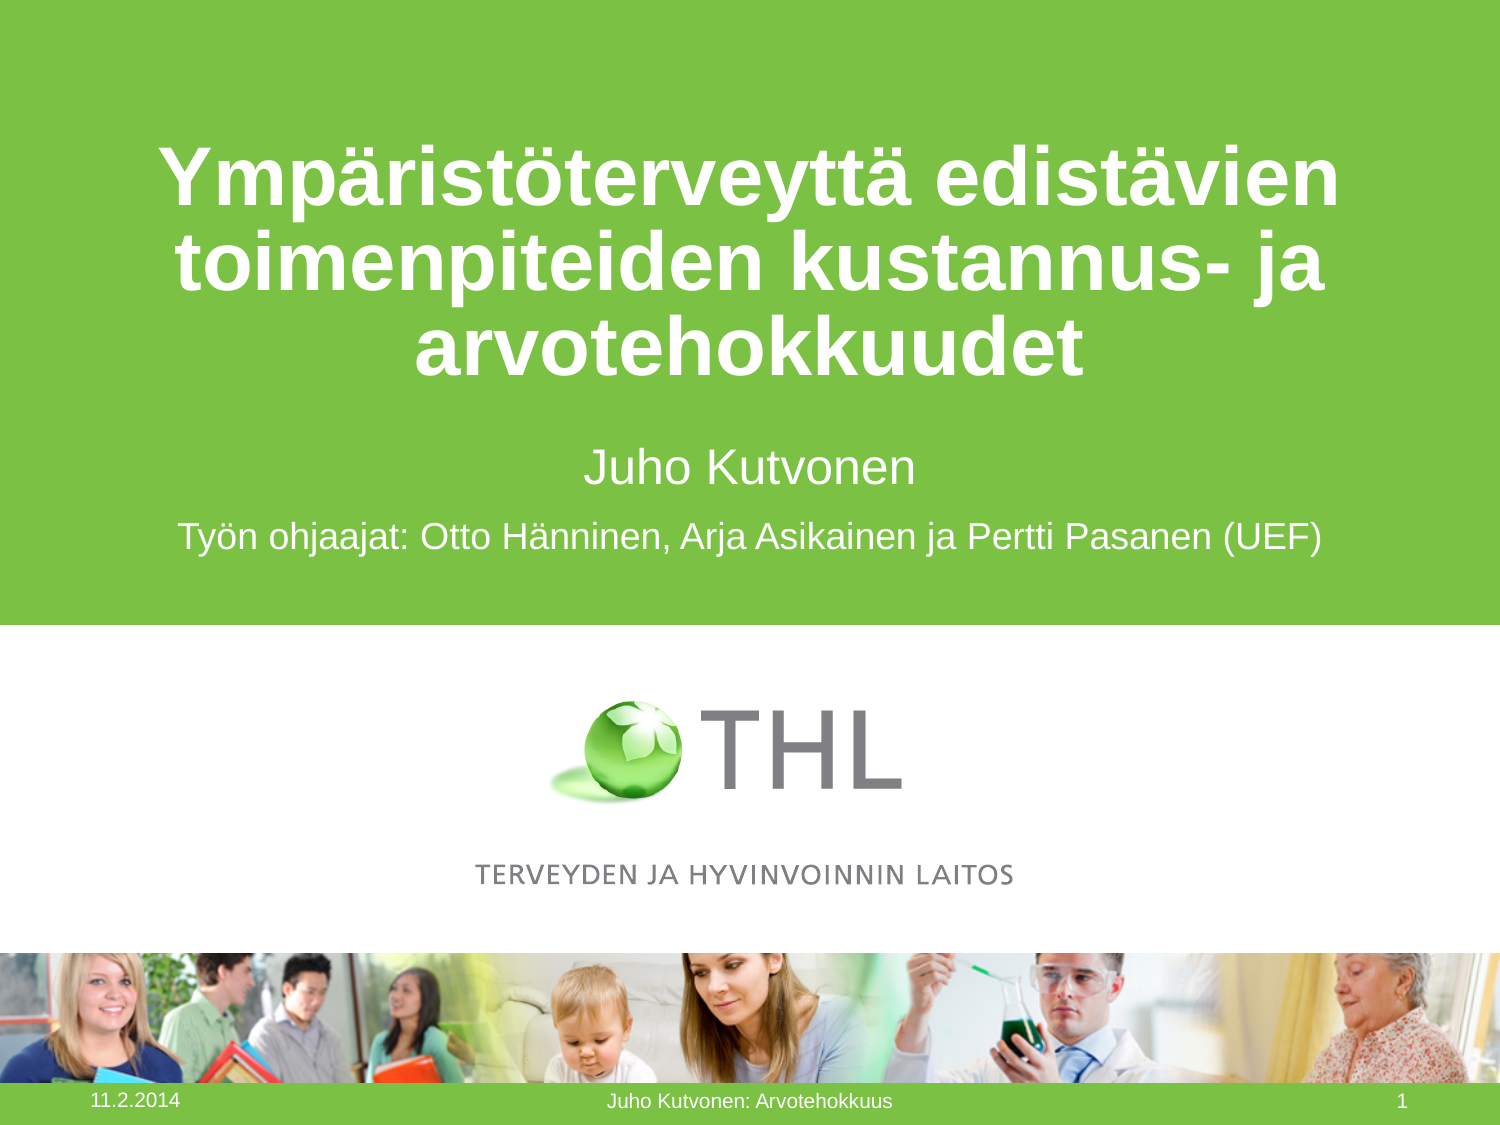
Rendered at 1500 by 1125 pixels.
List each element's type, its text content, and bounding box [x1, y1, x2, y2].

picture [512, 662, 940, 837]
picture [0, 953, 1500, 1083]
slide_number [74, 1091, 253, 1118]
subtitle Juho Kutvonen Työn ohjaajat: Otto Hänninen, Arja Asikainen ja Pertti Pasanen (UEF) [76, 431, 1424, 588]
slide_number 1 [1245, 1091, 1424, 1118]
title Ympäristöterveyttä edistävien toimenpiteiden kustannus- ja arvotehokkuudet [76, 187, 1424, 401]
footer Juho Kutvonen: Arvotehokkuus [253, 1091, 1245, 1118]
